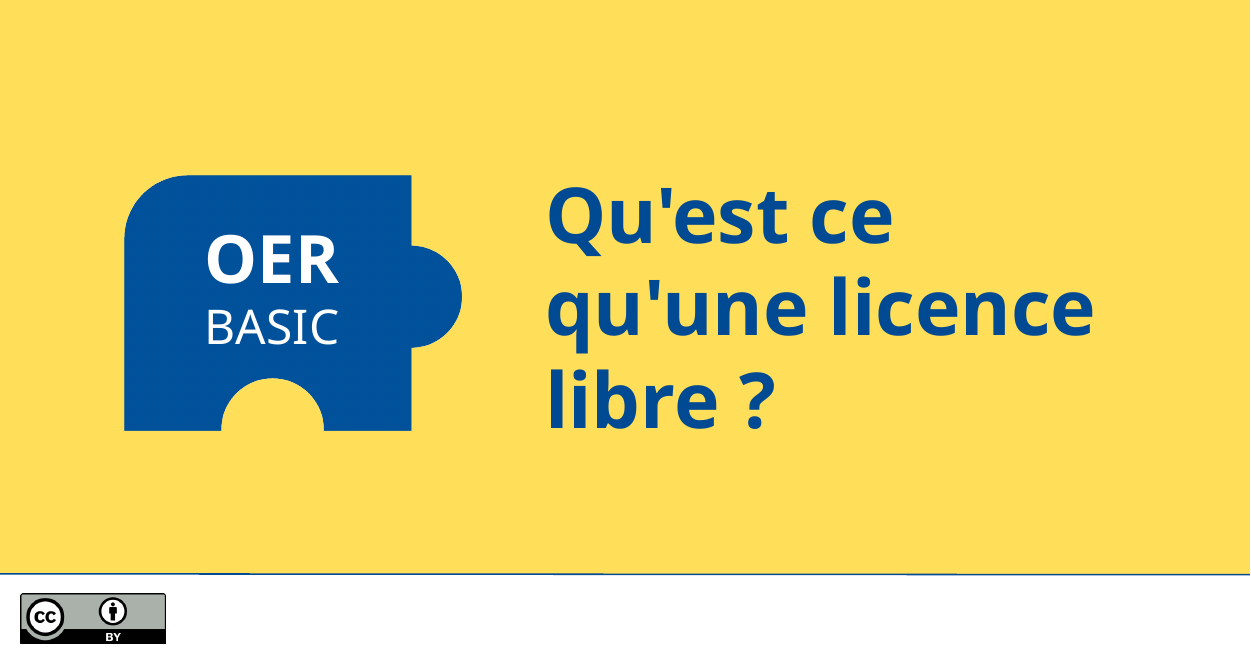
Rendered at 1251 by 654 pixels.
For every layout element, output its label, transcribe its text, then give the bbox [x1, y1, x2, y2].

text_box OER BASIC [466, 202, 706, 370]
text_box Qu'est ce qu'une licence libre ? [532, 154, 1189, 456]
picture [20, 592, 166, 645]
picture [124, 174, 462, 432]
text_box [0, 582, 1250, 654]
